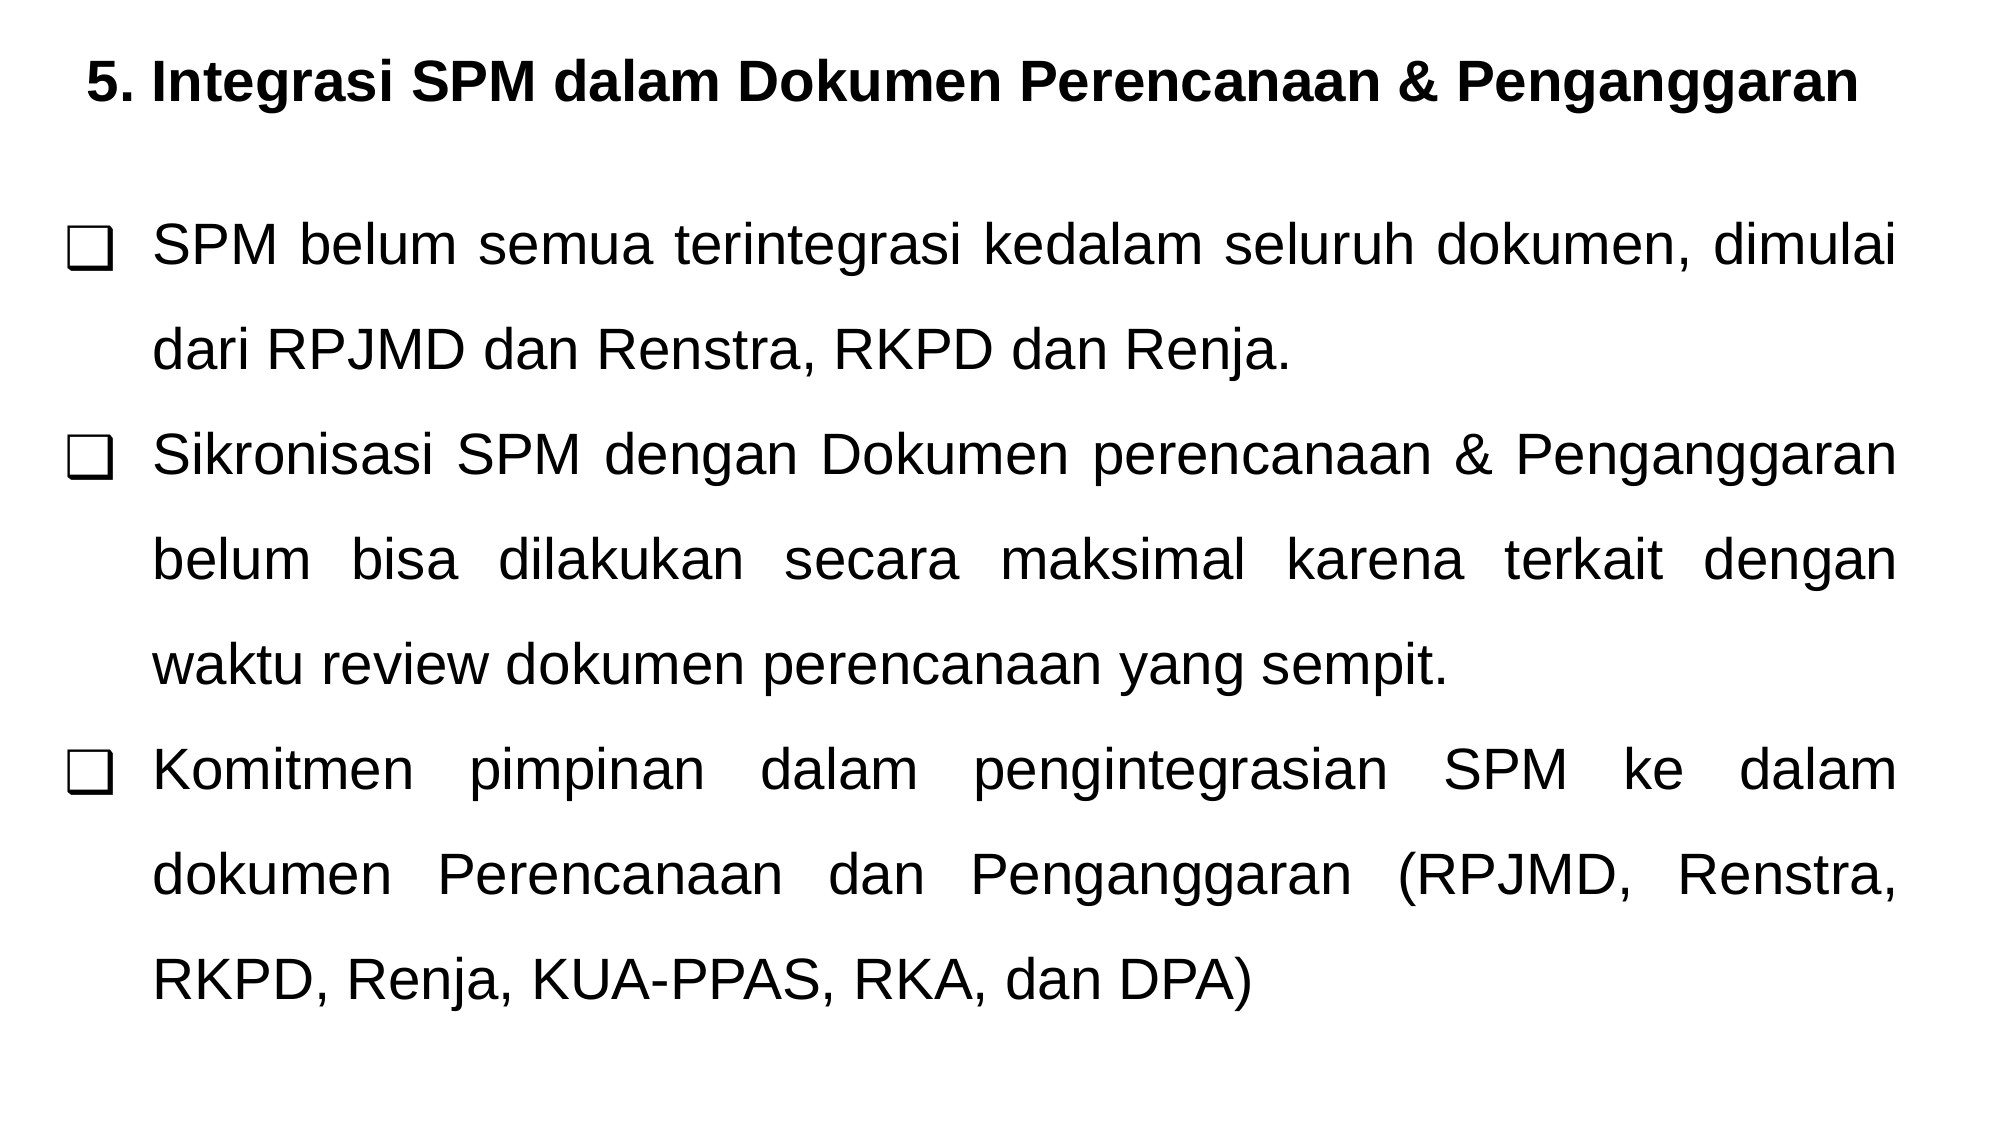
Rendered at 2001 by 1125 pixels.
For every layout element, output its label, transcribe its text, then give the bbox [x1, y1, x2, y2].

text_box SPM belum semua terintegrasi kedalam seluruh dokumen, dimulai dari RPJMD dan Renstra, RKPD dan Renja. Sikronisasi SPM dengan Dokumen perencanaan & Penganggaran belum bisa dilakukan secara maksimal karena terkait dengan waktu review dokumen perencanaan yang sempit. Komitmen pimpinan dalam pengintegrasian SPM ke dalam dokumen Perencanaan dan Penganggaran (RPJMD, Renstra, RKPD, Renja, KUA-PPAS, RKA, dan DPA) [49, 164, 1916, 1015]
text_box 5. Integrasi SPM dalam Dokumen Perencanaan & Penganggaran [40, 35, 1925, 122]
